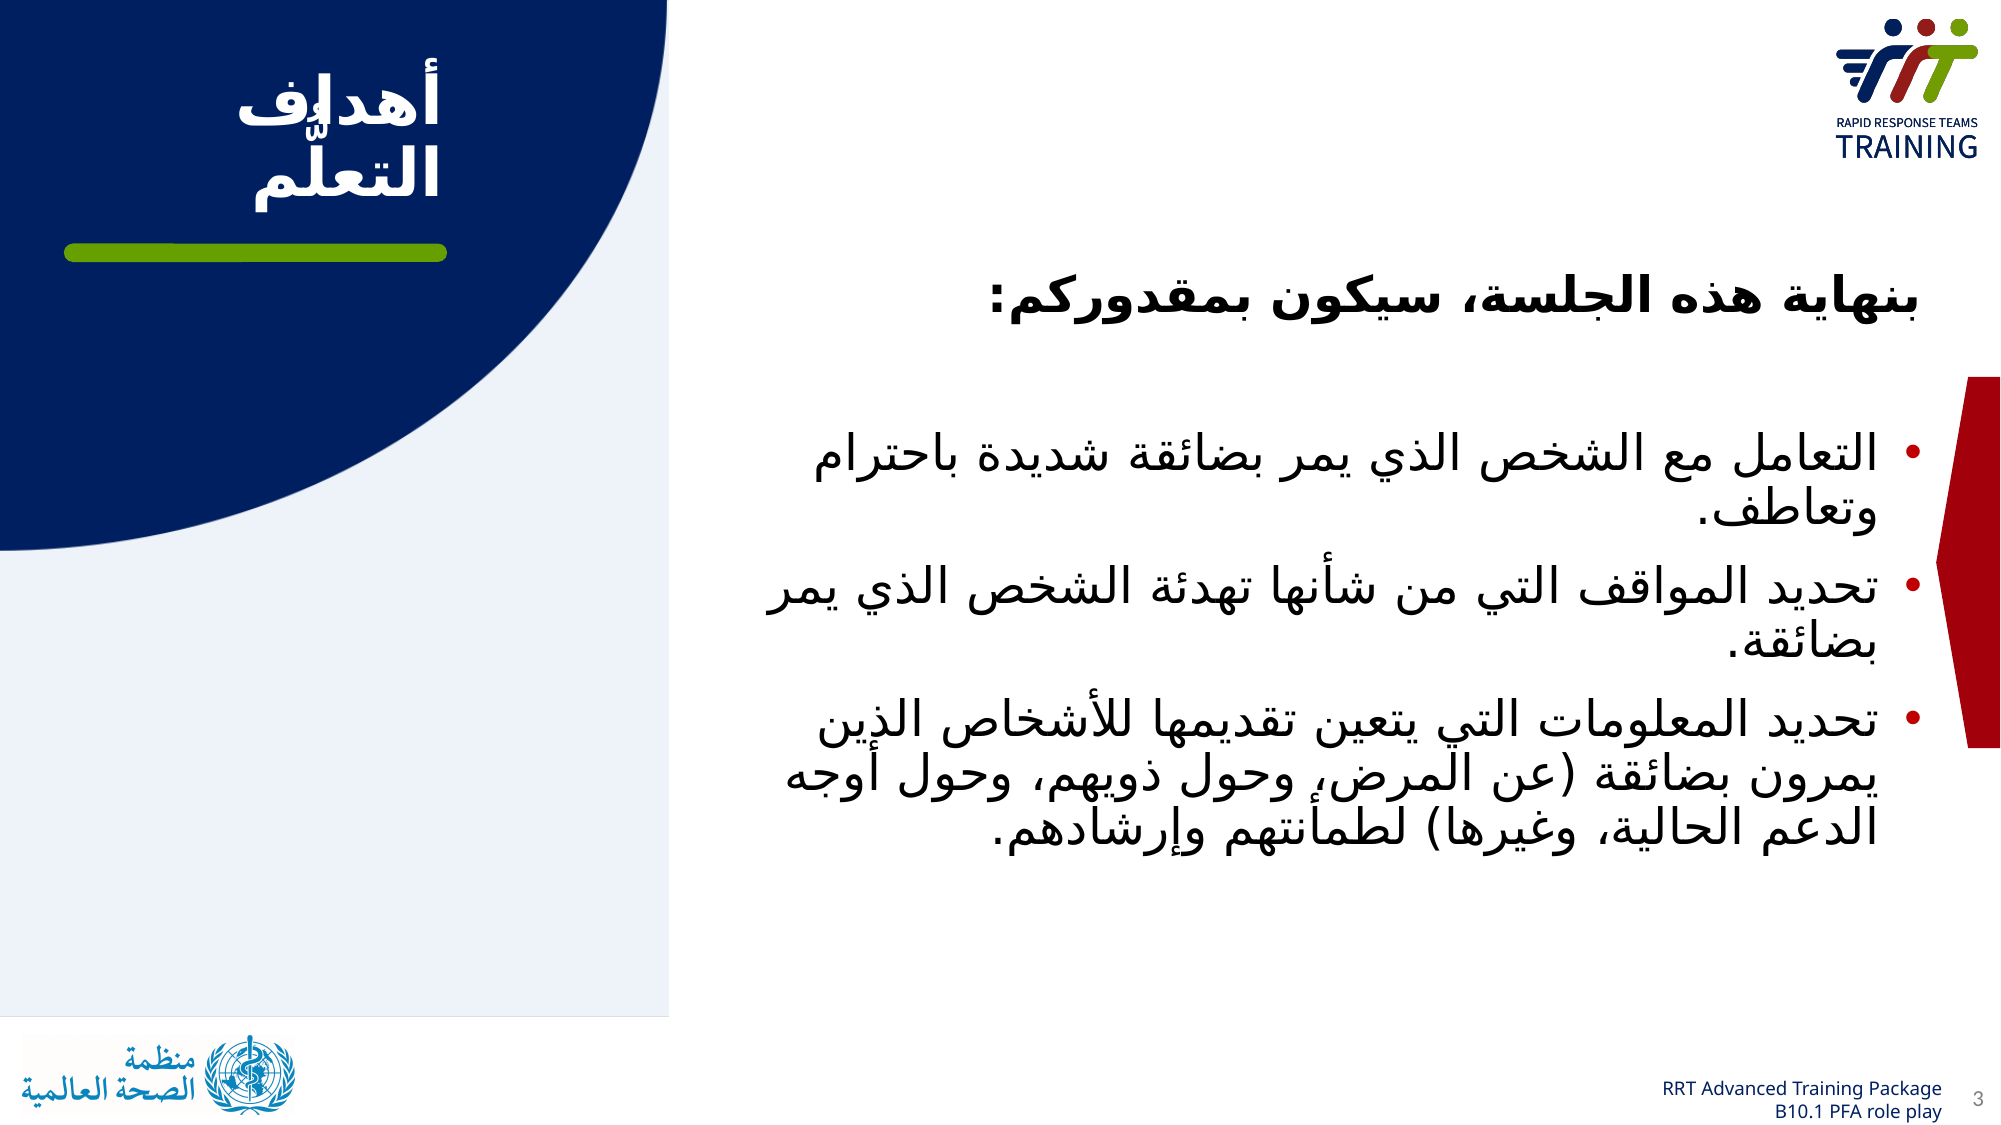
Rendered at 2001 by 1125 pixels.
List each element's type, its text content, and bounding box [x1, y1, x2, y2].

text_box أهداف التعلُّم [97, 72, 444, 211]
list بنهاية هذه الجلسة، سيكون بمقدوركم: التعامل مع الشخص الذي يمر بضائقة شديدة باحترام وتعاطف. تحديد المواقف التي من شأنها تهدئة الشخص الذي يمر بضائقة. تحديد المعلومات التي يتعين تقديمها للأشخاص الذين يمرون بضائقة (عن المرض، وحول ذويهم، وحول أوجه الدعم الحالية، وغيرها) لطمأنتهم وإرشادهم. [693, 227, 1930, 898]
picture [252, 1050, 258, 1059]
picture [1835, 19, 1978, 167]
picture [22, 1035, 295, 1115]
picture [0, 0, 669, 1018]
